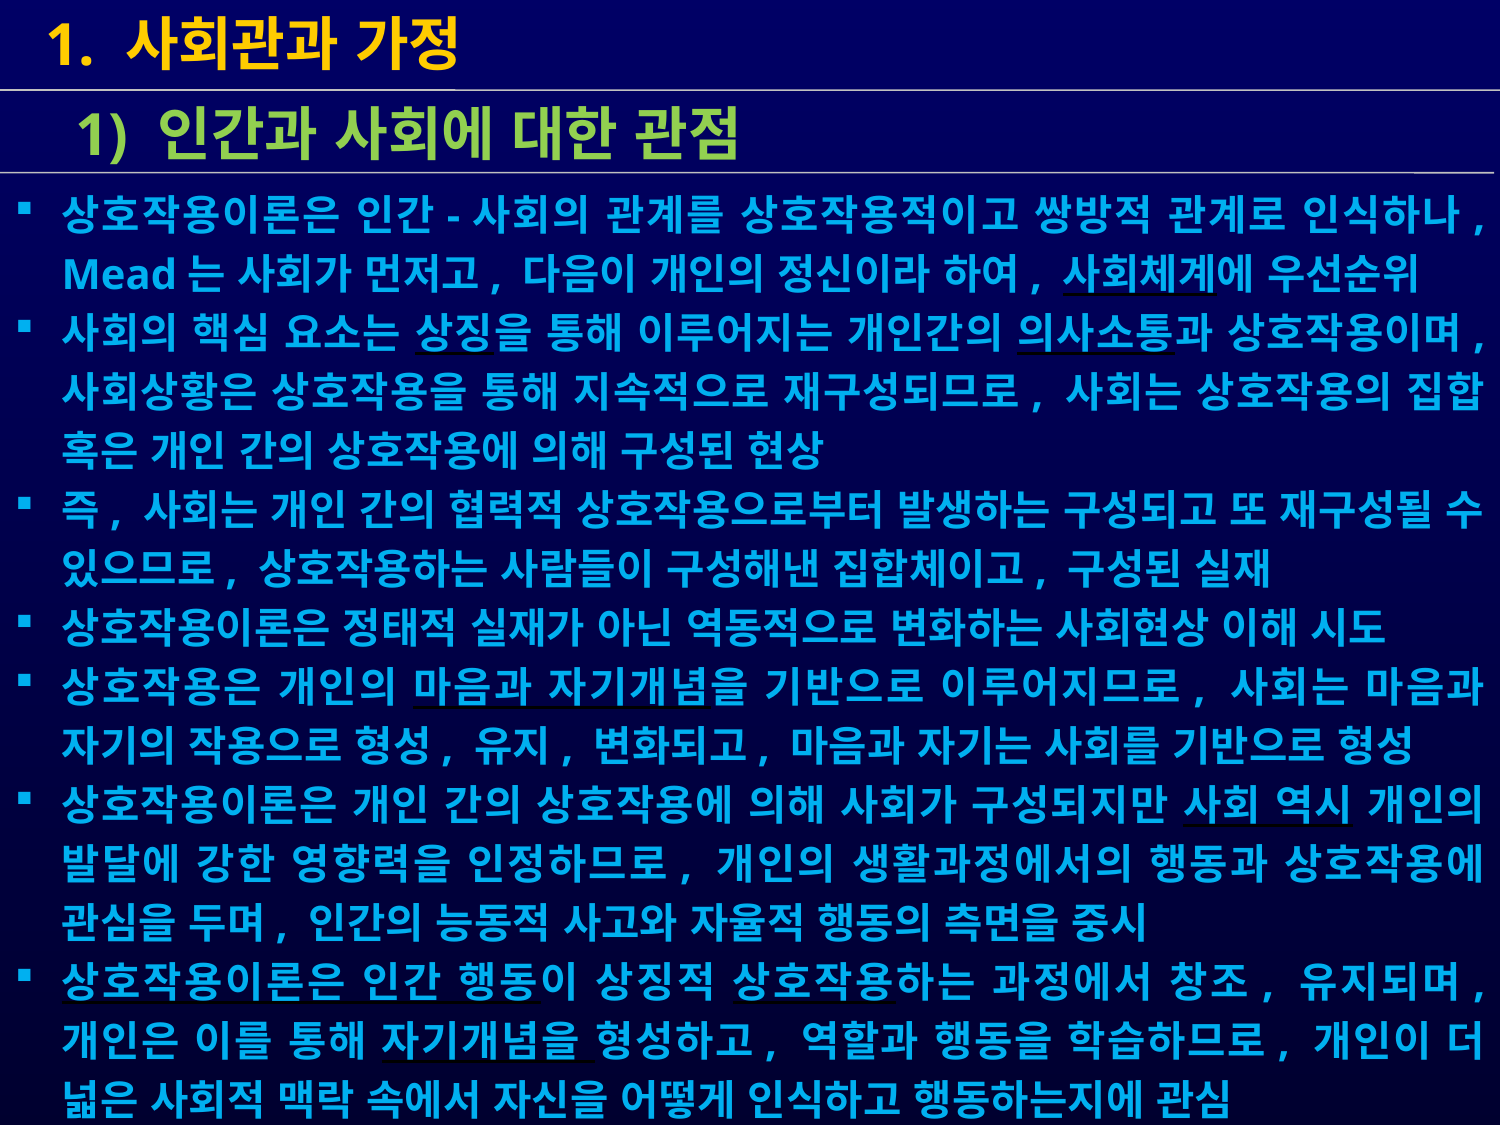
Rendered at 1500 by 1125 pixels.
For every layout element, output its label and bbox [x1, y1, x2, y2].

text_box [0, 0, 1500, 1125]
